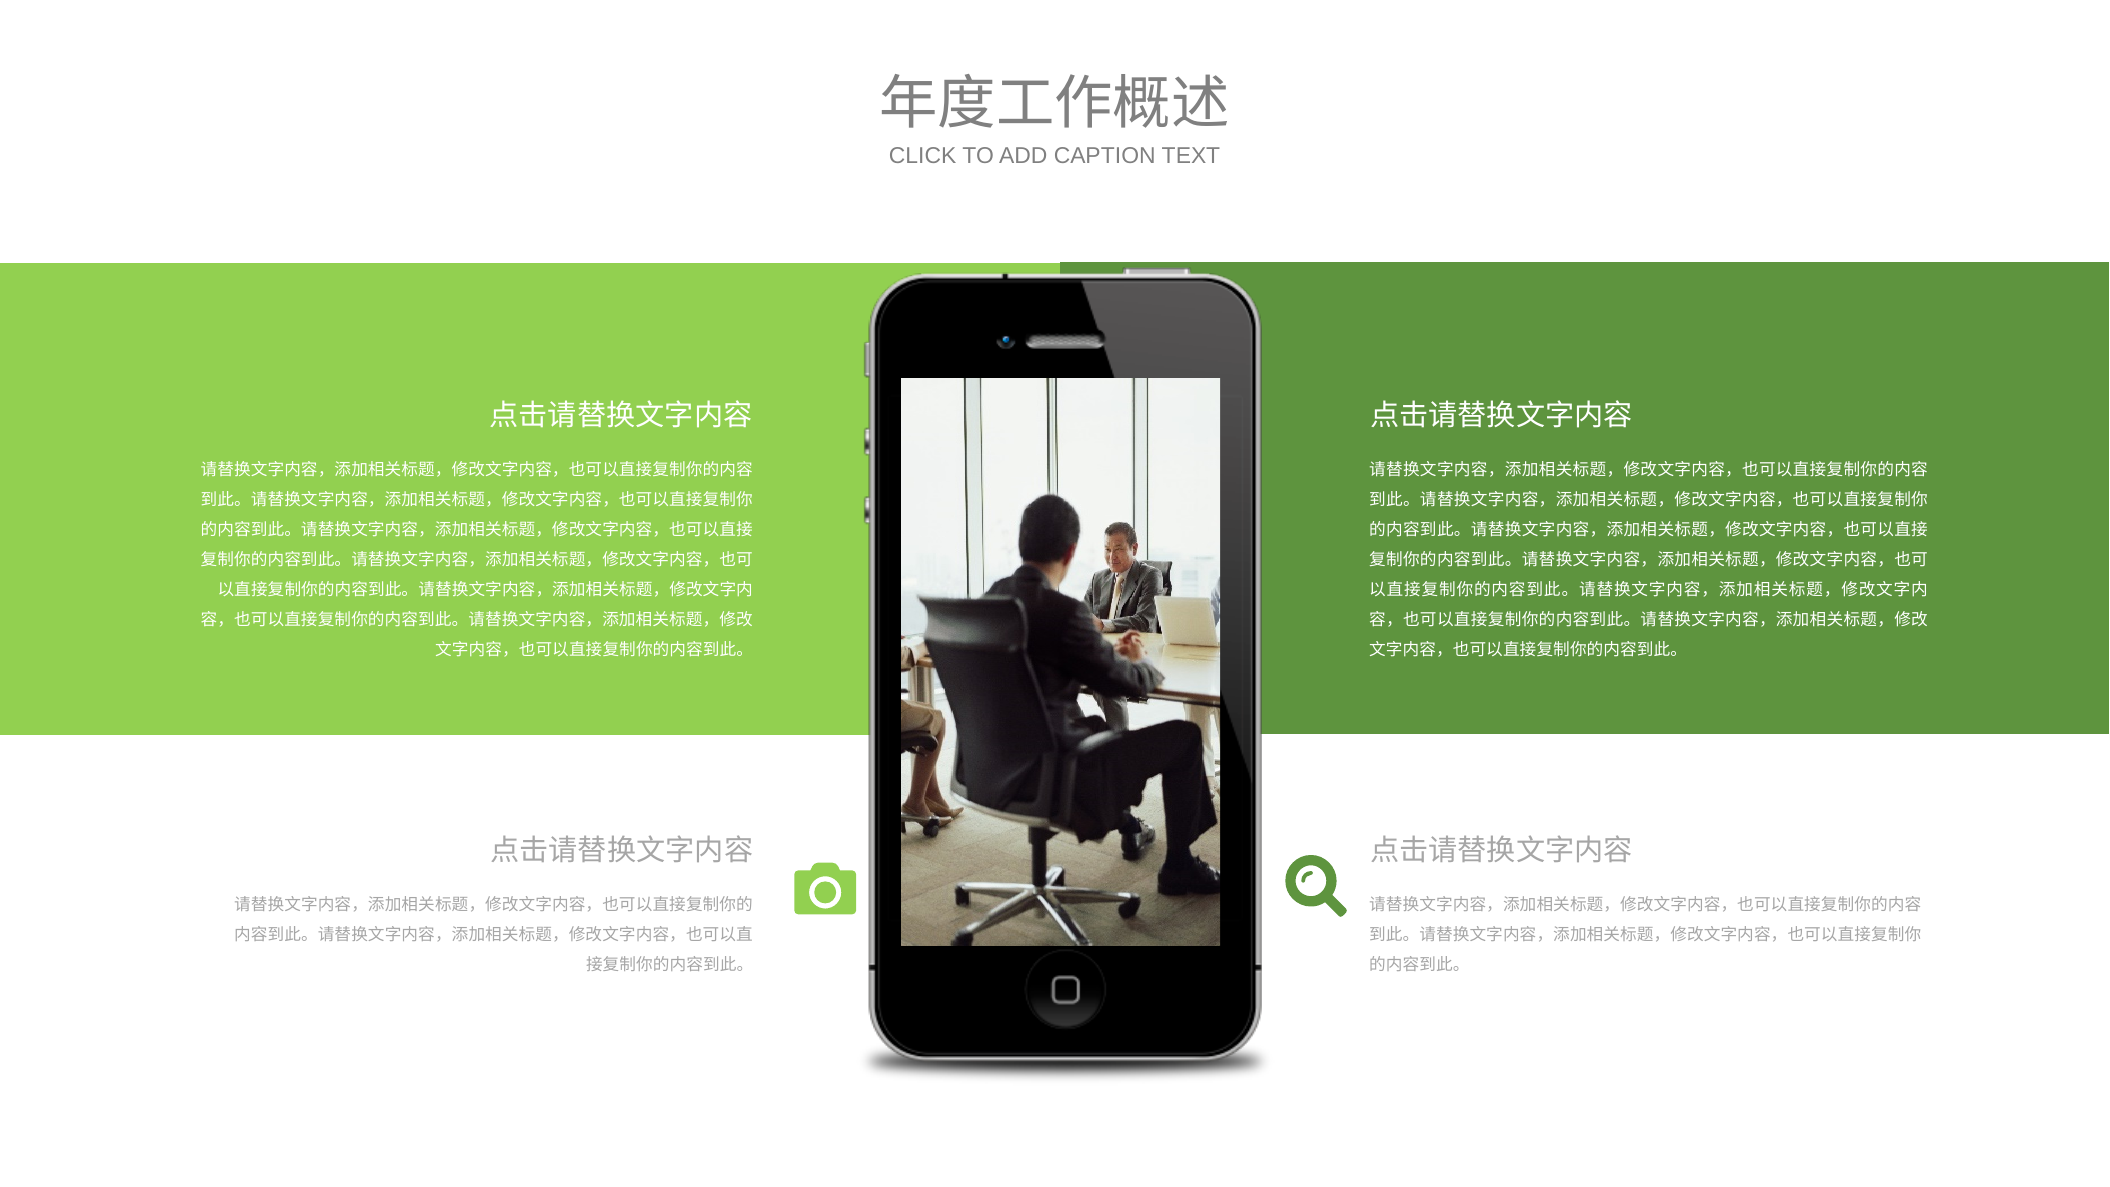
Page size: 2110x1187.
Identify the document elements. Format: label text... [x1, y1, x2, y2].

text_box 点击请替换文字内容 [1370, 396, 1634, 432]
text_box [1282, 262, 2110, 734]
text_box 请替换文字内容，添加相关标题，修改文字内容，也可以直接复制你的内容到此。请替换文字内容，添加相关标题，修改文字内容，也可以直接复制你的内容到此。请替换文字内容，添加相关标题，修改文字内容，也可以直接复制你的内容到此。请替换文字内容，添加相关标题，修改文字内容，也可以直接复制你的内容到此。请替换文字内容，添加相关标题，修改文字内容，也可以直接复制你的内容到此。请替换文字内容，添加相关标题，修改文字内容，也可以直接复制你的内容到此。 [192, 449, 754, 659]
text_box [794, 862, 857, 915]
text_box 点击请替换文字内容 [465, 831, 754, 867]
text_box 请替换文字内容，添加相关标题，修改文字内容，也可以直接复制你的内容到此。请替换文字内容，添加相关标题，修改文字内容，也可以直接复制你的内容到此。 [219, 884, 754, 975]
text_box 请替换文字内容，添加相关标题，修改文字内容，也可以直接复制你的内容到此。请替换文字内容，添加相关标题，修改文字内容，也可以直接复制你的内容到此。请替换文字内容，添加相关标题，修改文字内容，也可以直接复制你的内容到此。请替换文字内容，添加相关标题，修改文字内容，也可以直接复制你的内容到此。请替换文字内容，添加相关标题，修改文字内容，也可以直接复制你的内容到此。请替换文字内容，添加相关标题，修改文字内容，也可以直接复制你的内容到此。 [1369, 449, 1929, 659]
text_box [849, 201, 1282, 1116]
text_box [900, 377, 1221, 946]
text_box 请替换文字内容，添加相关标题，修改文字内容，也可以直接复制你的内容到此。请替换文字内容，添加相关标题，修改文字内容，也可以直接复制你的内容到此。 [1369, 884, 1929, 975]
text_box 点击请替换文字内容 [489, 396, 753, 432]
text_box [0, 263, 849, 735]
text_box 年度工作概述 [865, 65, 1245, 136]
text_box 点击请替换文字内容 [1370, 831, 1634, 867]
text_box CLICK TO ADD CAPTION TEXT [865, 140, 1245, 168]
text_box [1285, 855, 1347, 917]
